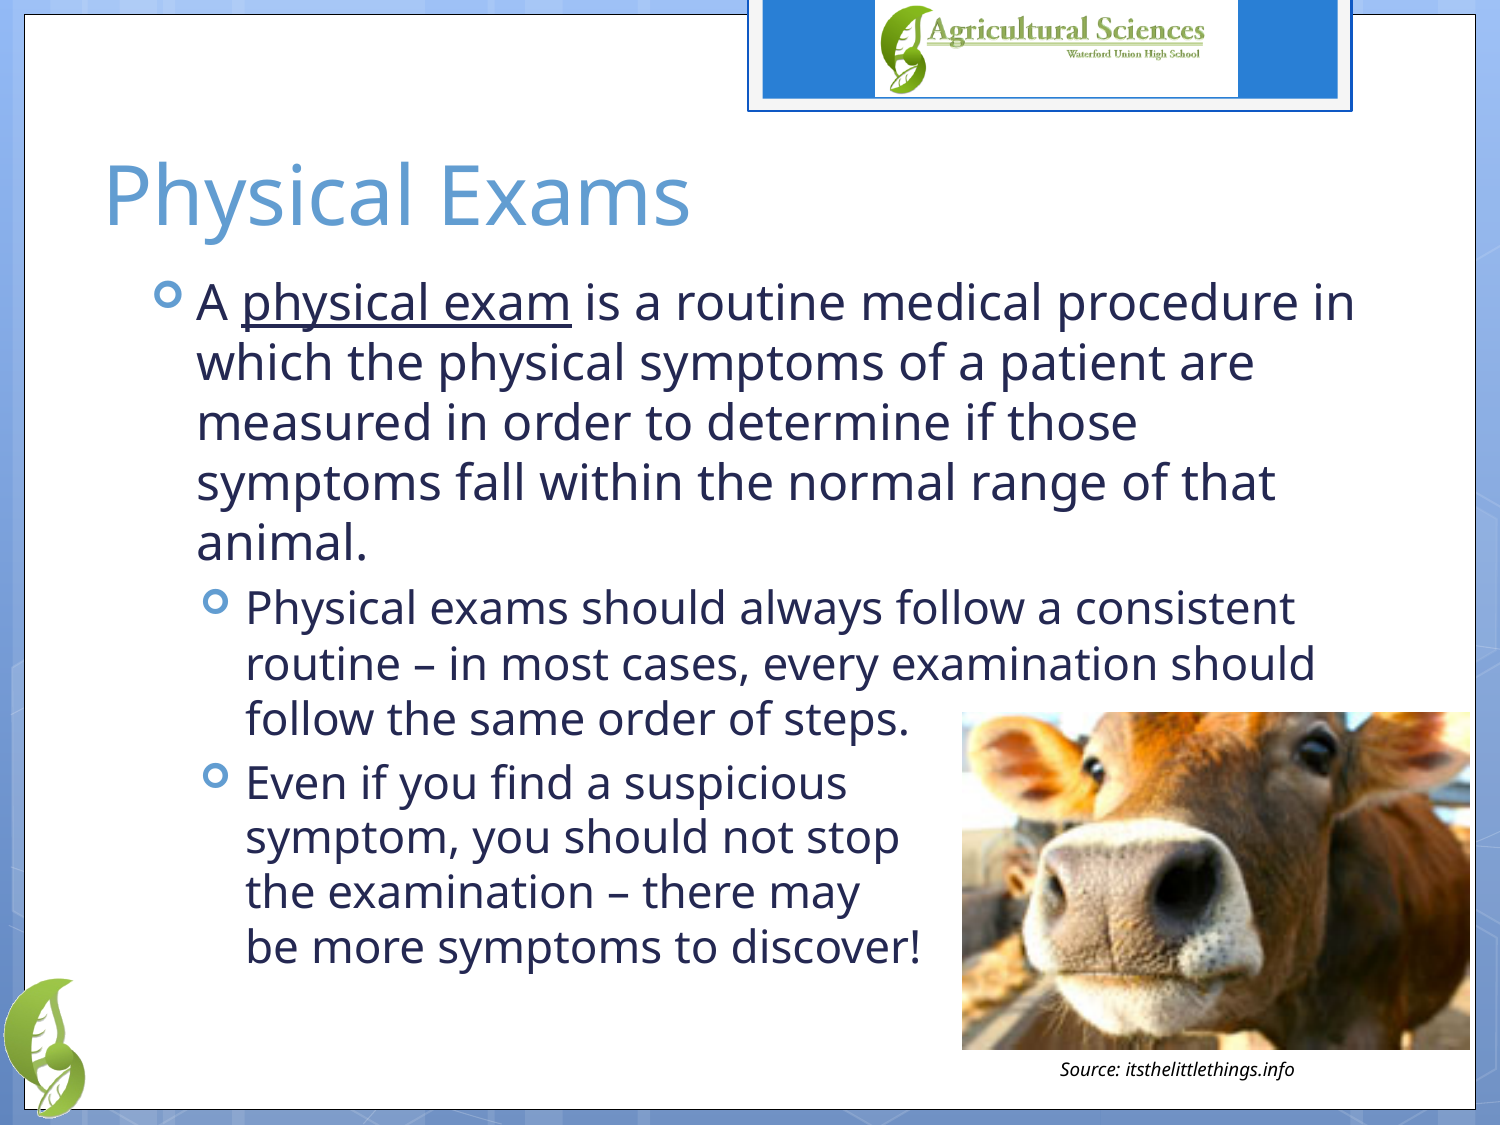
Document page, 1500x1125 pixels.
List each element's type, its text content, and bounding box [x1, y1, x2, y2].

list A physical exam is a routine medical procedure in which the physical symptoms of a patient are measured in order to determine if those symptoms fall within the normal range of that animal. Physical exams should always follow a consistent routine – in most cases, every examination should follow the same order of steps. Even if you find a suspicious symptom, you should not stop the examination – there may be more symptoms to discover! [125, 262, 1388, 1000]
picture [875, 0, 1238, 97]
text_box Source: itsthelittlethings.info [1045, 1061, 1310, 1088]
picture [0, 968, 138, 1125]
title Physical Exams [87, 112, 1400, 250]
picture [962, 712, 1471, 1051]
